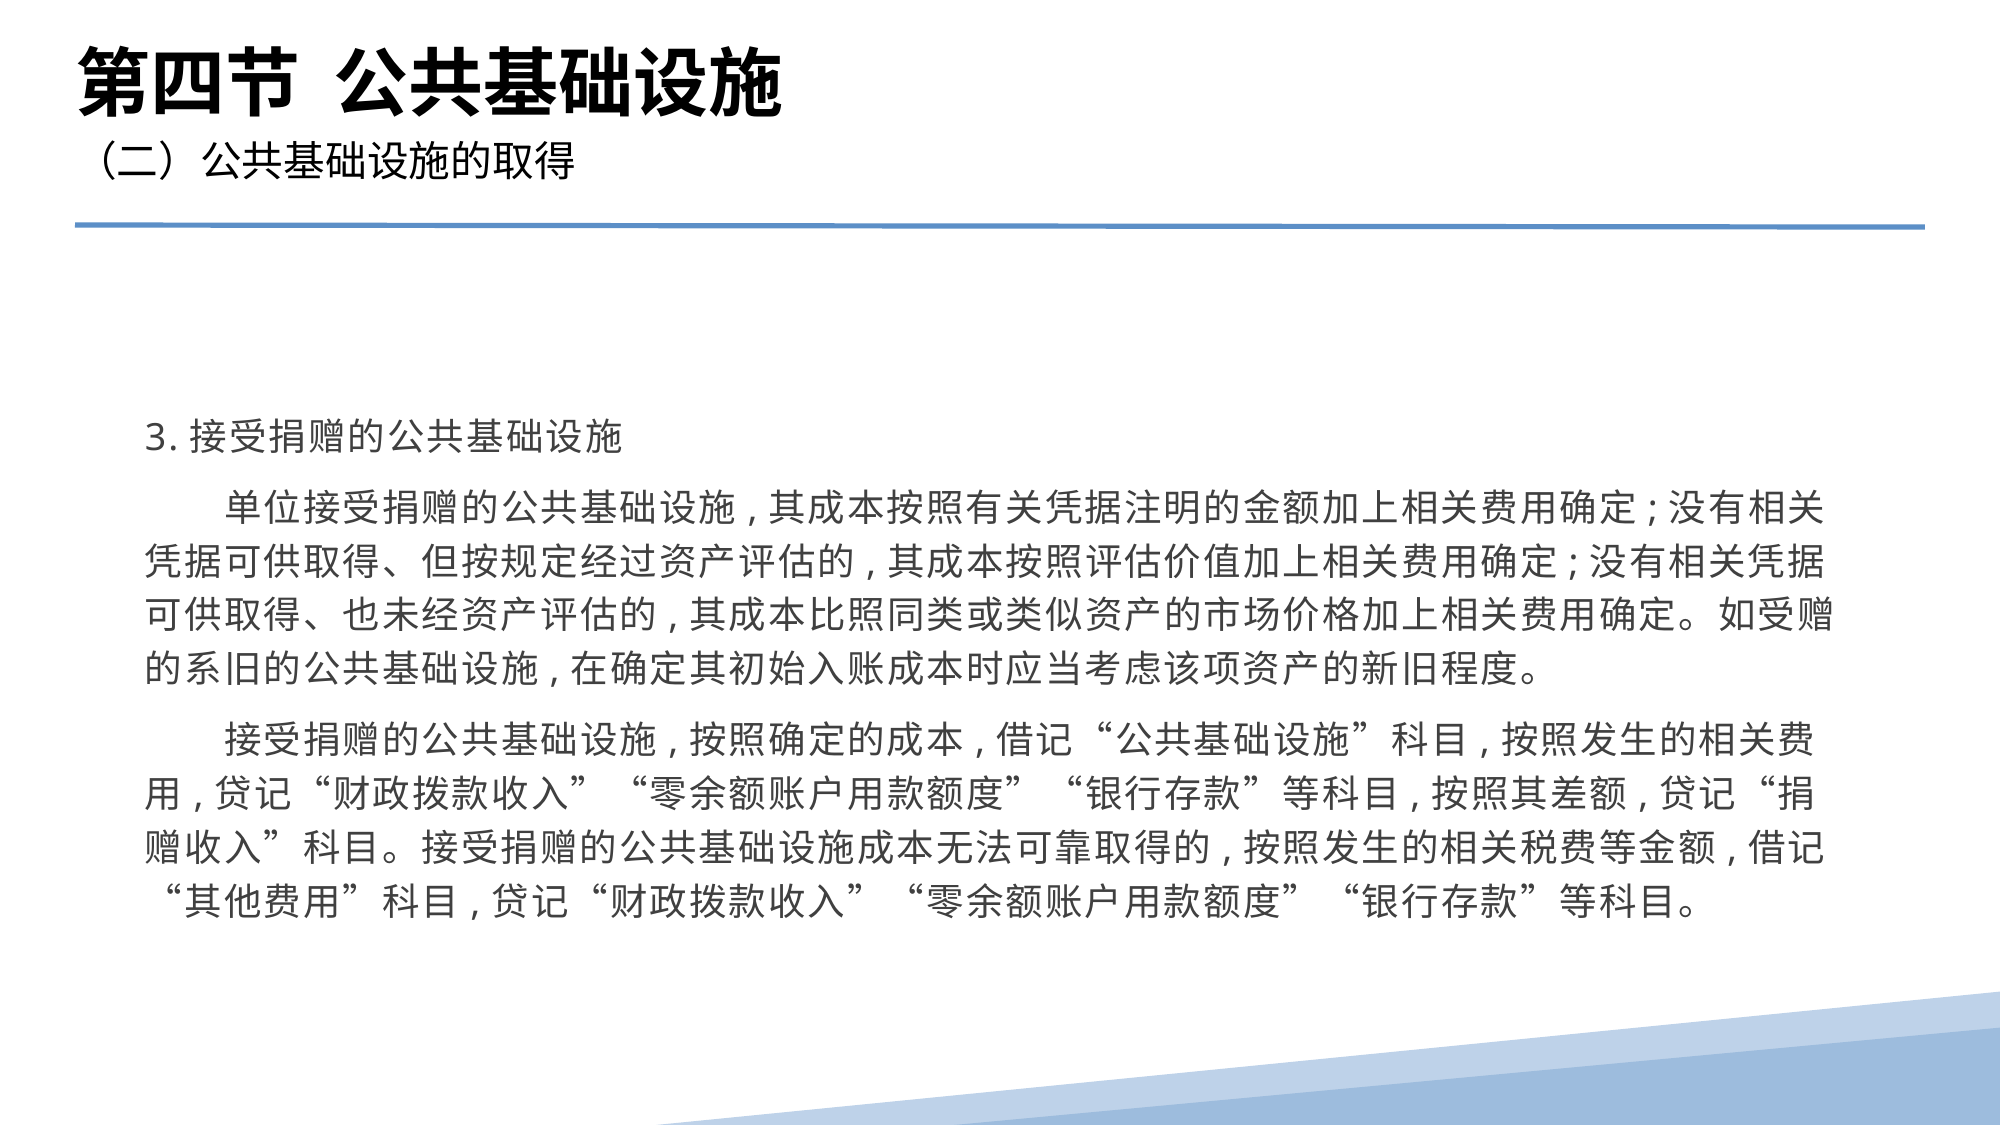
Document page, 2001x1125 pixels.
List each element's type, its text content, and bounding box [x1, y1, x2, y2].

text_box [656, 991, 2000, 1125]
text_box （二）公共基础设施的取得 [75, 124, 1925, 200]
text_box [74, 224, 1925, 228]
text_box 3.接受捐赠的公共基础设施 单位接受捐赠的公共基础设施,其成本按照有关凭据注明的金额加上相关费用确定;没有相关凭据可供取得、但按规定经过资产评估的,其成本按照评估价值加上相关费用确定;没有相关凭据可供取得、也未经资产评估的,其成本比照同类或类似资产的市场价格加上相关费用确定。如受赠的系旧的公共基础设施,在确定其初始入账成本时应当考虑该项资产的新旧程度。 接受捐赠的公共基础设施,按照确定的成本,借记“公共基础设施”科目,按照发生的相关费用,贷记“财政拨款收入”“零余额账户用款额度”“银行存款”等科目,按照其差额,贷记“捐赠收入”科目。接受捐赠的公共基础设施成本无法可靠取得的,按照发生的相关税费等金额,借记“其他费用”科目,贷记“财政拨款收入”“零余额账户用款额度”“银行存款”等科目。 [134, 251, 1861, 1075]
text_box 第四节 公共基础设施 [75, 24, 1925, 124]
